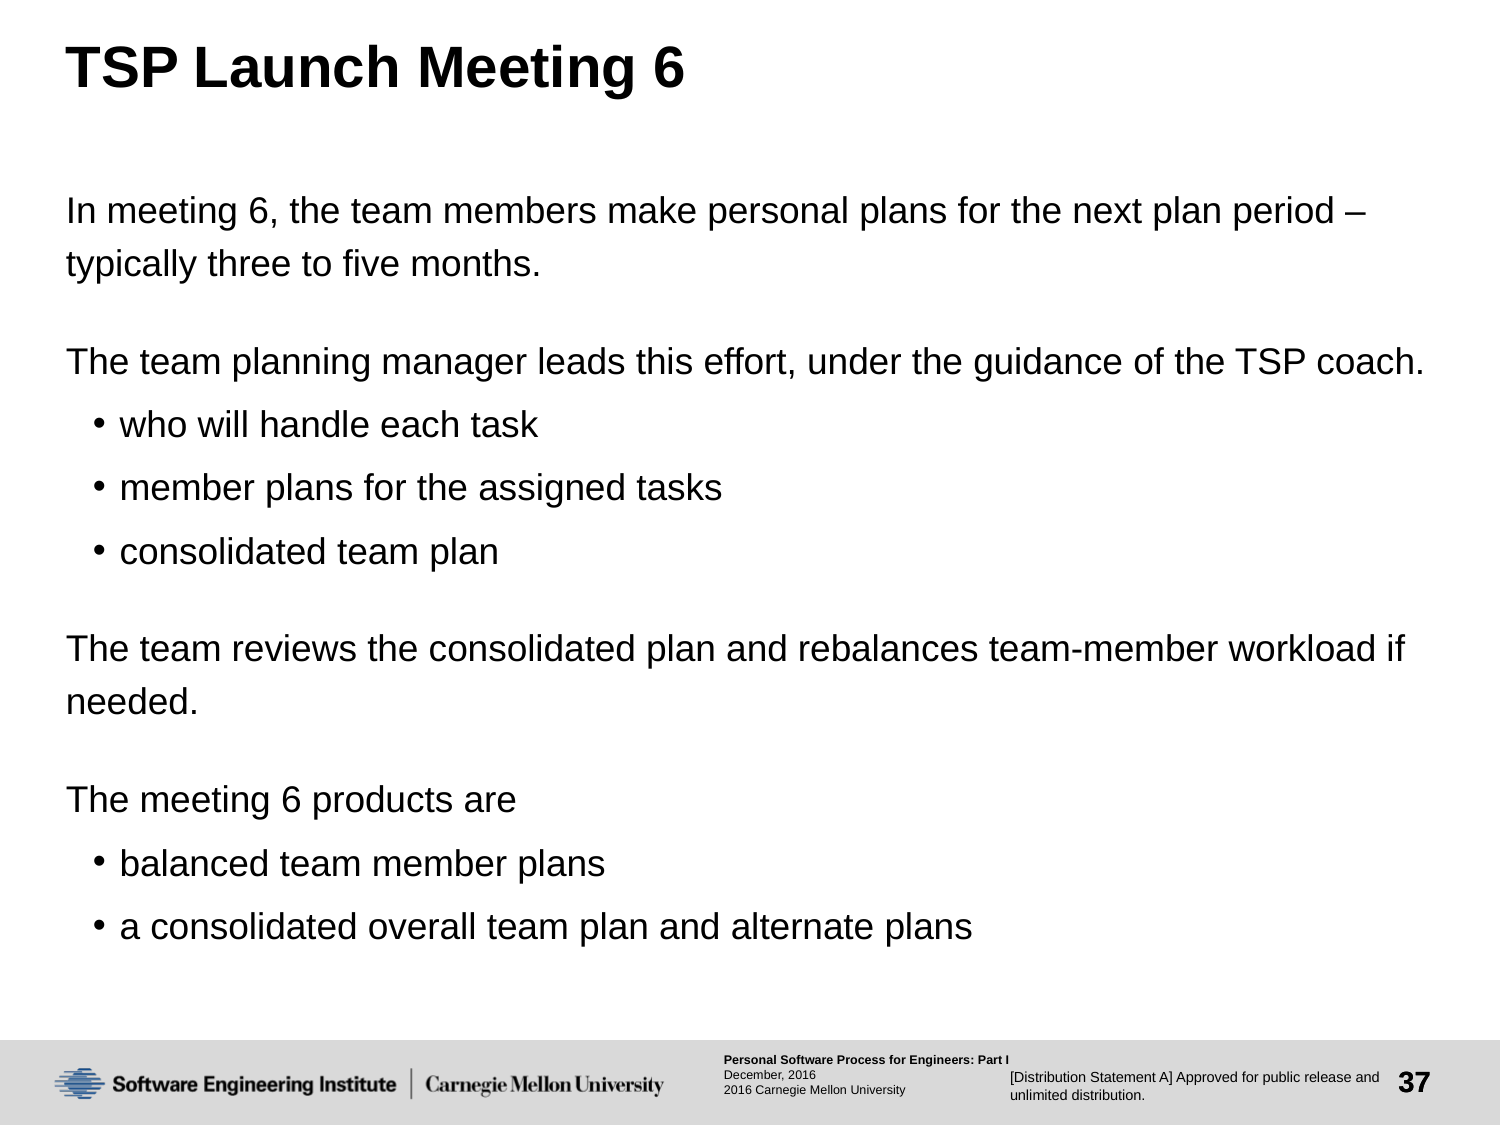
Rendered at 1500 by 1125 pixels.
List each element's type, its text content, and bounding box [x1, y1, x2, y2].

list In meeting 6, the team members make personal plans for the next plan period – typically three to five months. The team planning manager leads this effort, under the guidance of the TSP coach. who will handle each task member plans for the assigned tasks consolidated team plan The team reviews the consolidated plan and rebalances team-member workload if needed. The meeting 6 products are balanced team member plans a consolidated overall team plan and alternate plans [65, 177, 1431, 1000]
picture [46, 1061, 673, 1104]
title TSP Launch Meeting 6 [65, 37, 1313, 148]
